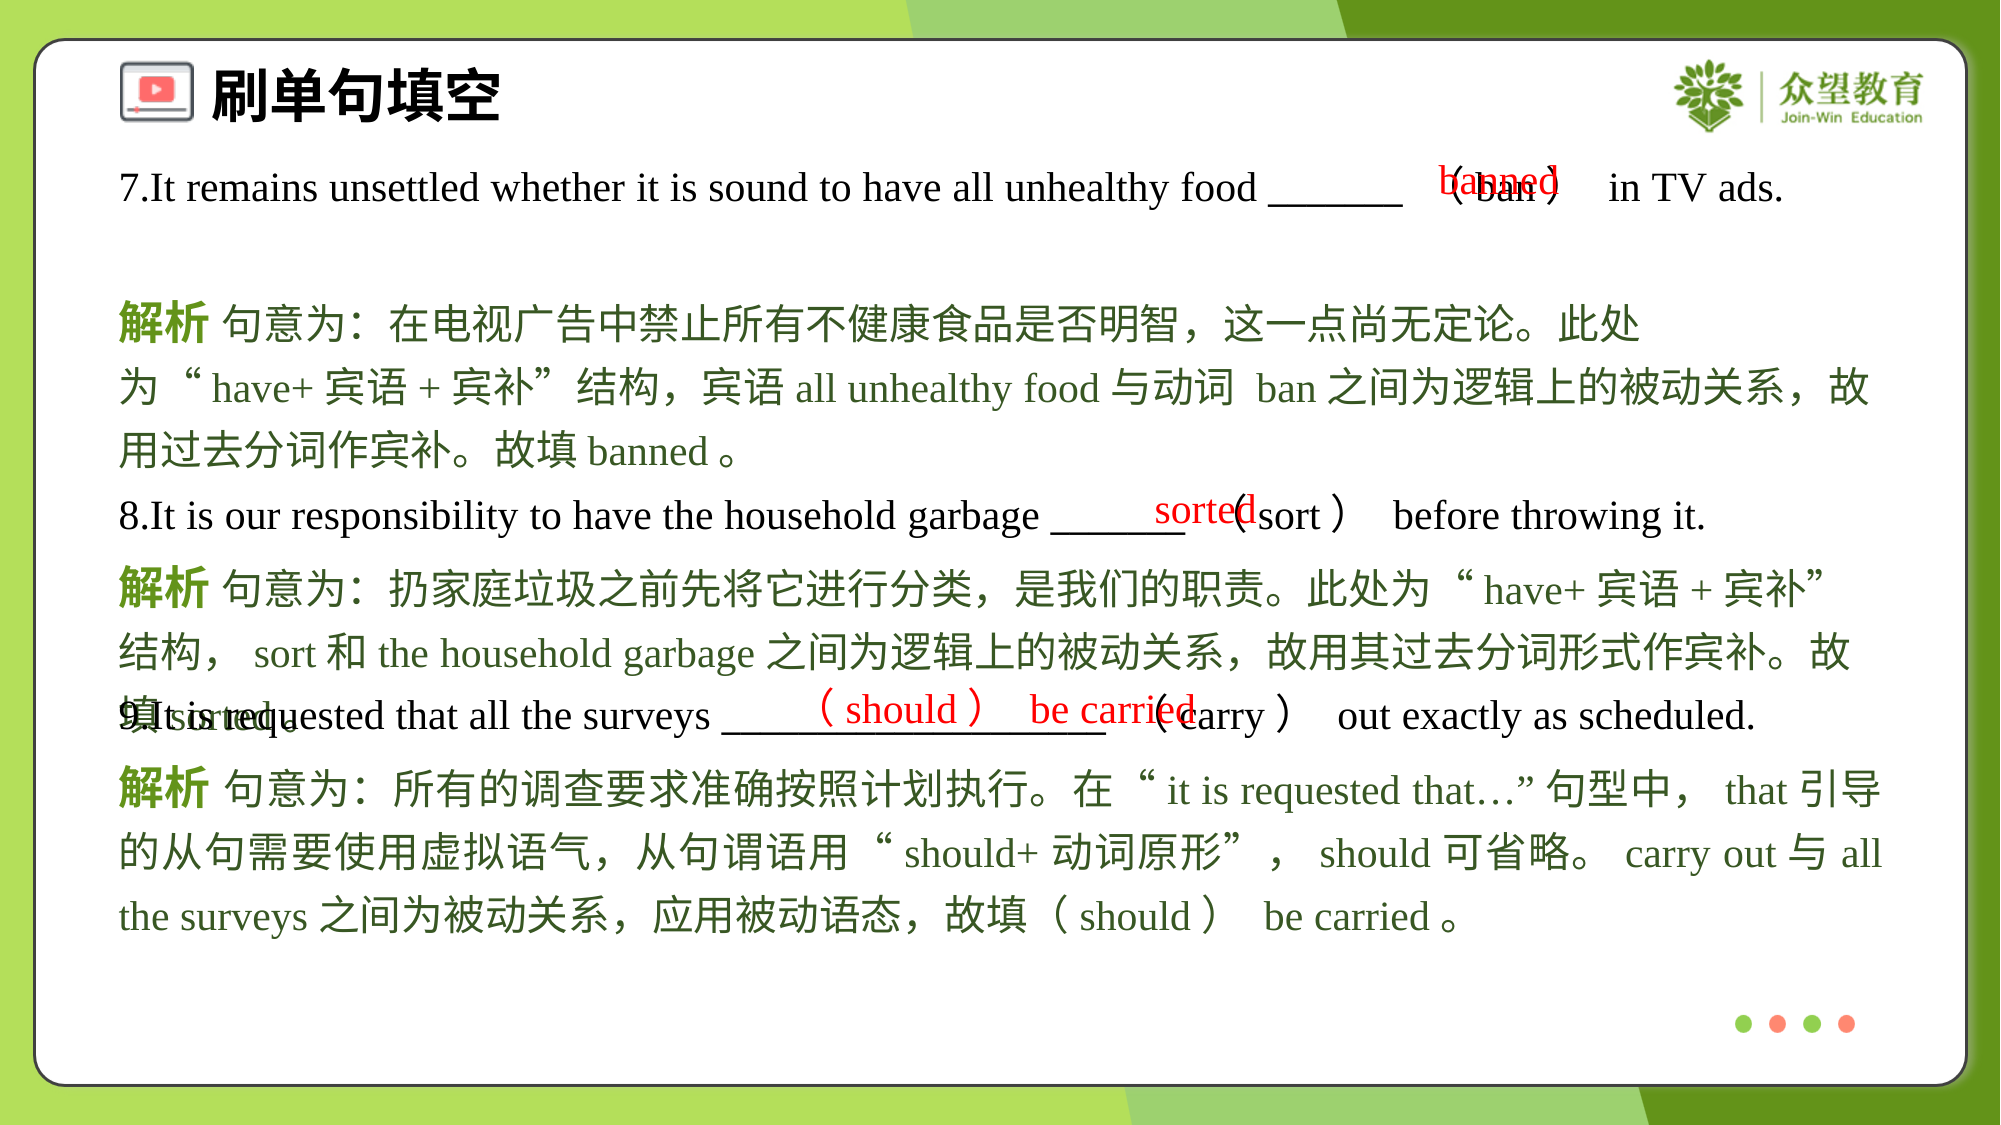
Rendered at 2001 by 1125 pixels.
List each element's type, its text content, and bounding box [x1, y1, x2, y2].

text_box 8.It is our responsibility to have the household garbage _______ （sort） before throwing it. [118, 475, 1883, 533]
text_box banned [1434, 140, 1564, 199]
text_box 9.It is requested that all the surveys ____________________ （carry） out exactly as scheduled. [118, 675, 1883, 733]
picture [0, 0, 2000, 1125]
text_box sorted [1150, 469, 1262, 527]
text_box 解析 句意为：所有的调查要求准确按照计划执行。在“it is requested that…”句型中，that引导的从句需要使用虚拟语气，从句谓语用“should+动词原形”，should可省略。carry out与all the surveys之间为被动关系，应用被动语态，故填（should） be carried。 [118, 745, 1883, 934]
text_box 7.It remains unsettled whether it is sound to have all unhealthy food _______ （ban） in TV ads. [118, 146, 1883, 267]
text_box 解析 句意为：扔家庭垃圾之前先将它进行分类，是我们的职责。此处为“have+宾语+宾补”结构，sort和the household garbage之间为逻辑上的被动关系，故用其过去分词形式作宾补。故填sorted。 [118, 544, 1883, 671]
text_box （should） be carried [795, 669, 1195, 727]
text_box 解析 句意为：在电视广告中禁止所有不健康食品是否明智，这一点尚无定论。此处为“have+宾语+宾补”结构，宾语all unhealthy food与动词 ban之间为逻辑上的被动关系，故用过去分词作宾补。故填banned。 [118, 279, 1883, 469]
